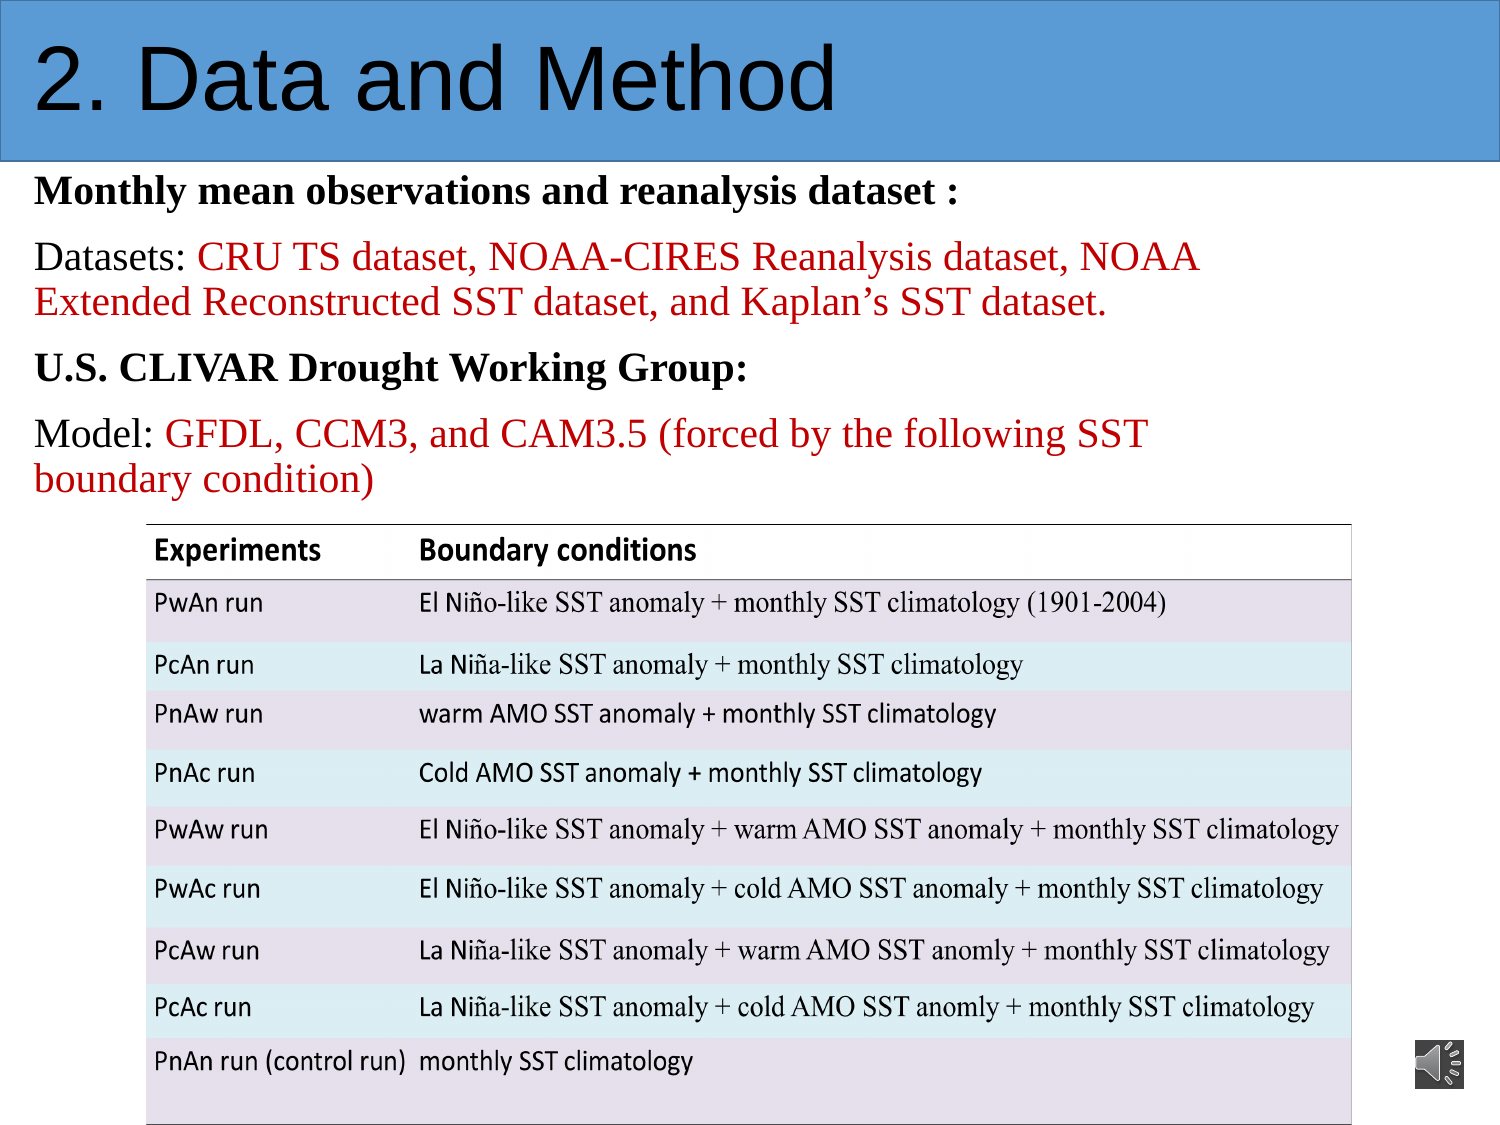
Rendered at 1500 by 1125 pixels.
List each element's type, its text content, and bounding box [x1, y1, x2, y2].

picture [146, 517, 1352, 1125]
title 2. Data and Method [18, 18, 1313, 143]
text_box [0, 0, 1500, 162]
list Monthly mean observations and reanalysis dataset : Datasets: CRU TS dataset, NOAA-CIRES Reanalysis dataset, NOAA Extended Reconstructed SST dataset, and Kaplan’s SST dataset. U.S. CLIVAR Drought Working Group: Model: GFDL, CCM3, and CAM3.5 (forced by the following SST boundary condition) [18, 161, 1313, 529]
picture [1414, 1039, 1465, 1090]
